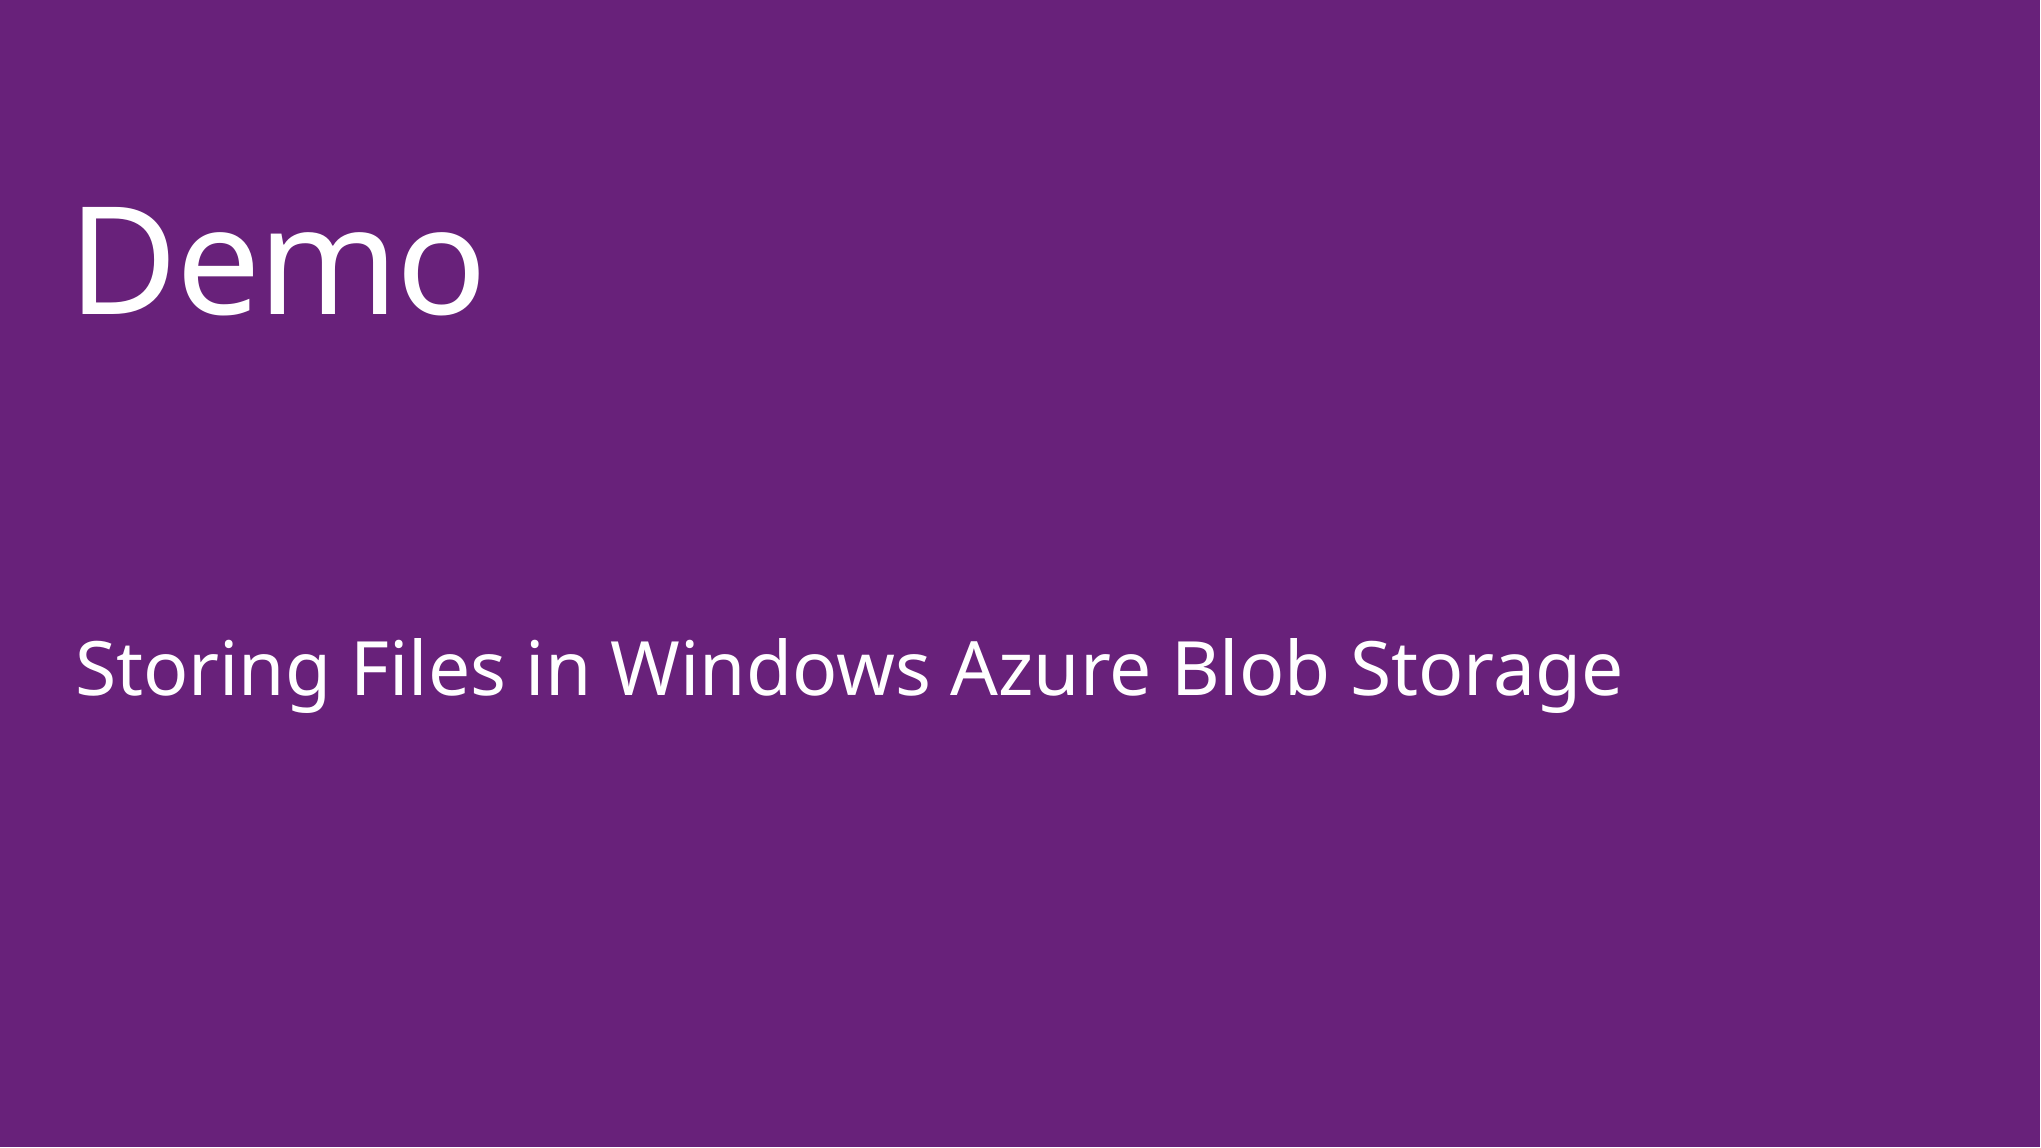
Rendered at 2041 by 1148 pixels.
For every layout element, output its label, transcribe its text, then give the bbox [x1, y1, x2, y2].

list Storing Files in Windows Azure Blob Storage [45, 648, 1696, 815]
title Demo [45, 198, 1695, 452]
